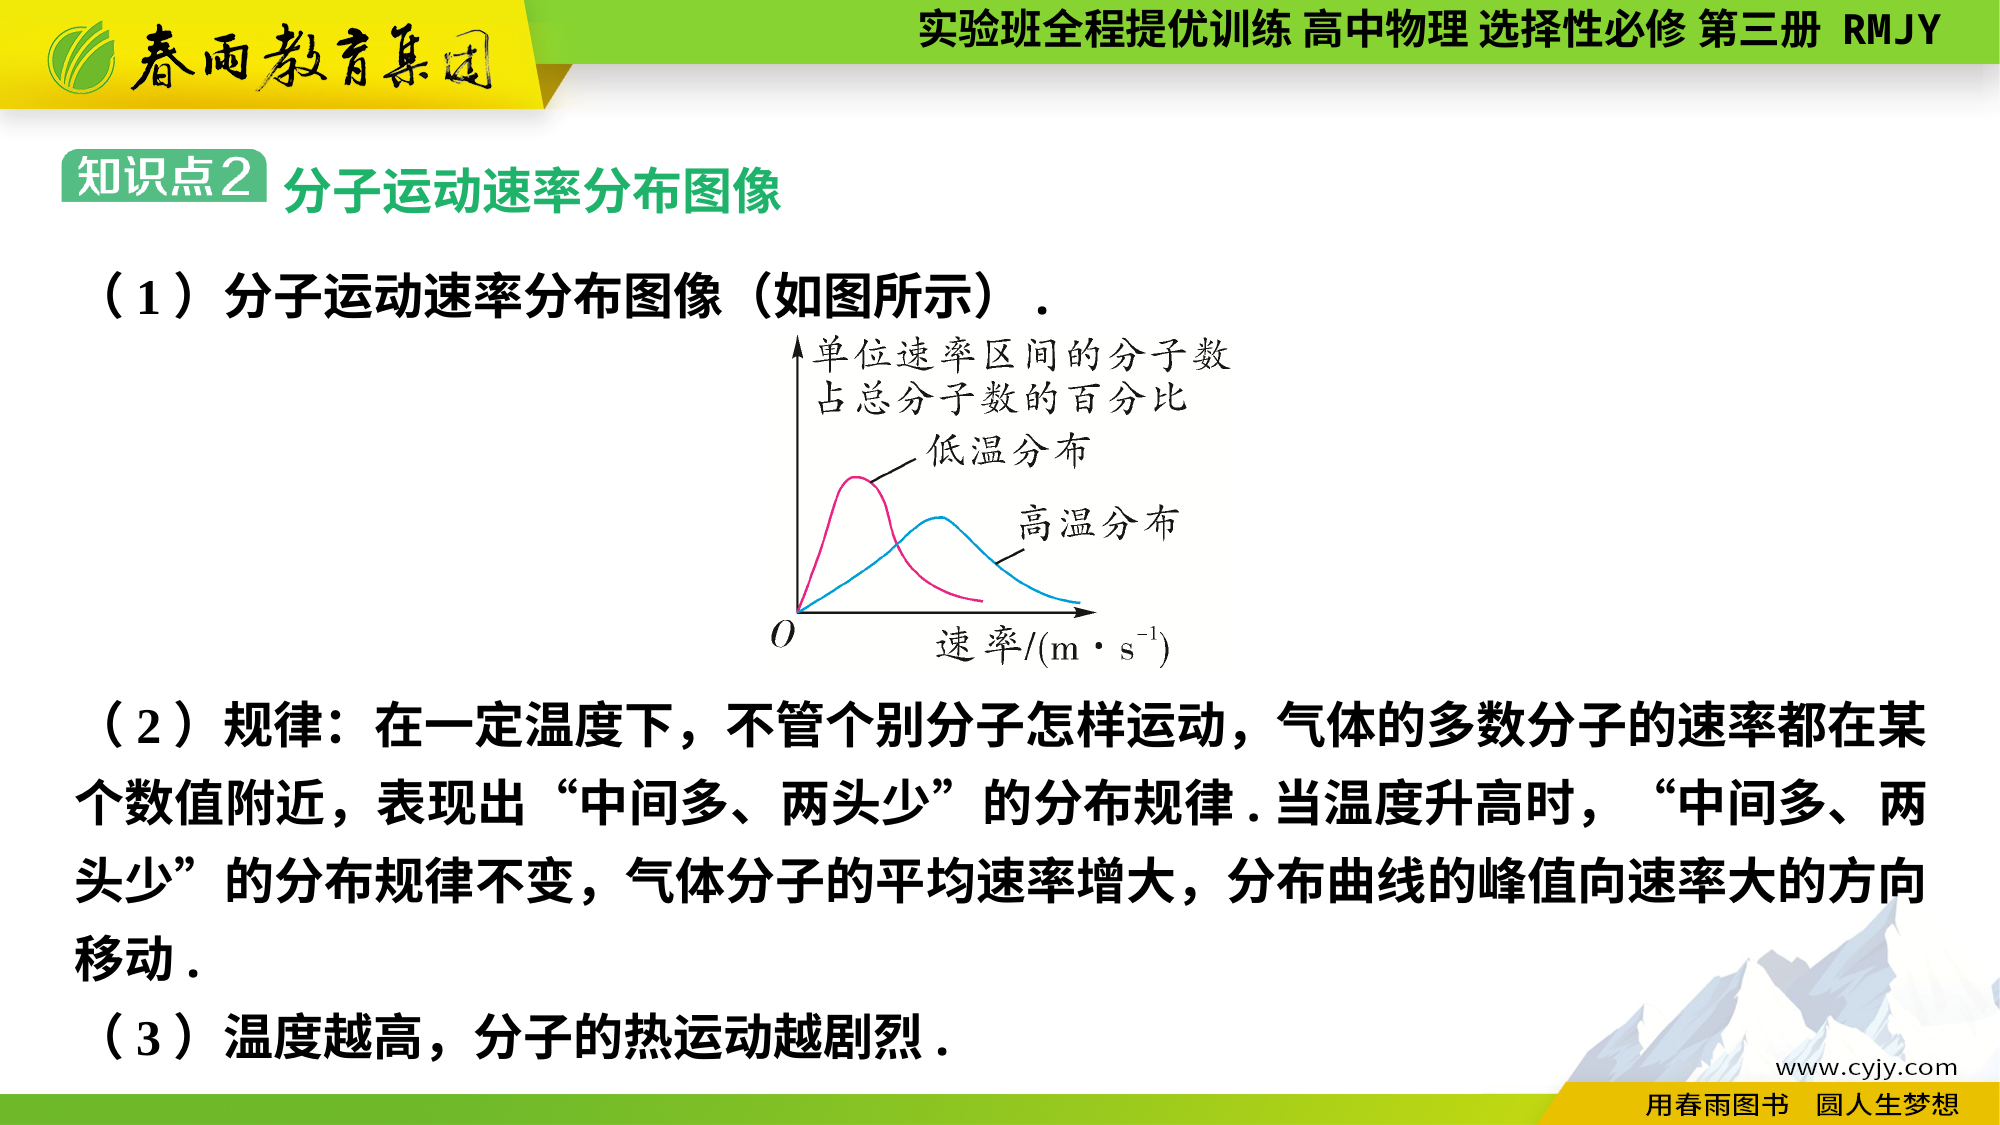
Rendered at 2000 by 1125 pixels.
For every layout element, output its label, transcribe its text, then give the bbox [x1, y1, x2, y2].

list （1）分子运动速率分布图像（如图所示）. （2）规律：在一定温度下，不管个别分子怎样运动，气体的多数分子的速率都在某个数值附近，表现出“中间多、两头少”的分布规律.当温度升高时，“中间多、两头少”的分布规律不变，气体分子的平均速率增大，分布曲线的峰值向速率大的方向移动. （3）温度越高，分子的热运动越剧烈. [59, 239, 1944, 1059]
text_box 分子运动速率分布图像 [267, 122, 1944, 228]
picture [0, 0, 2000, 1125]
